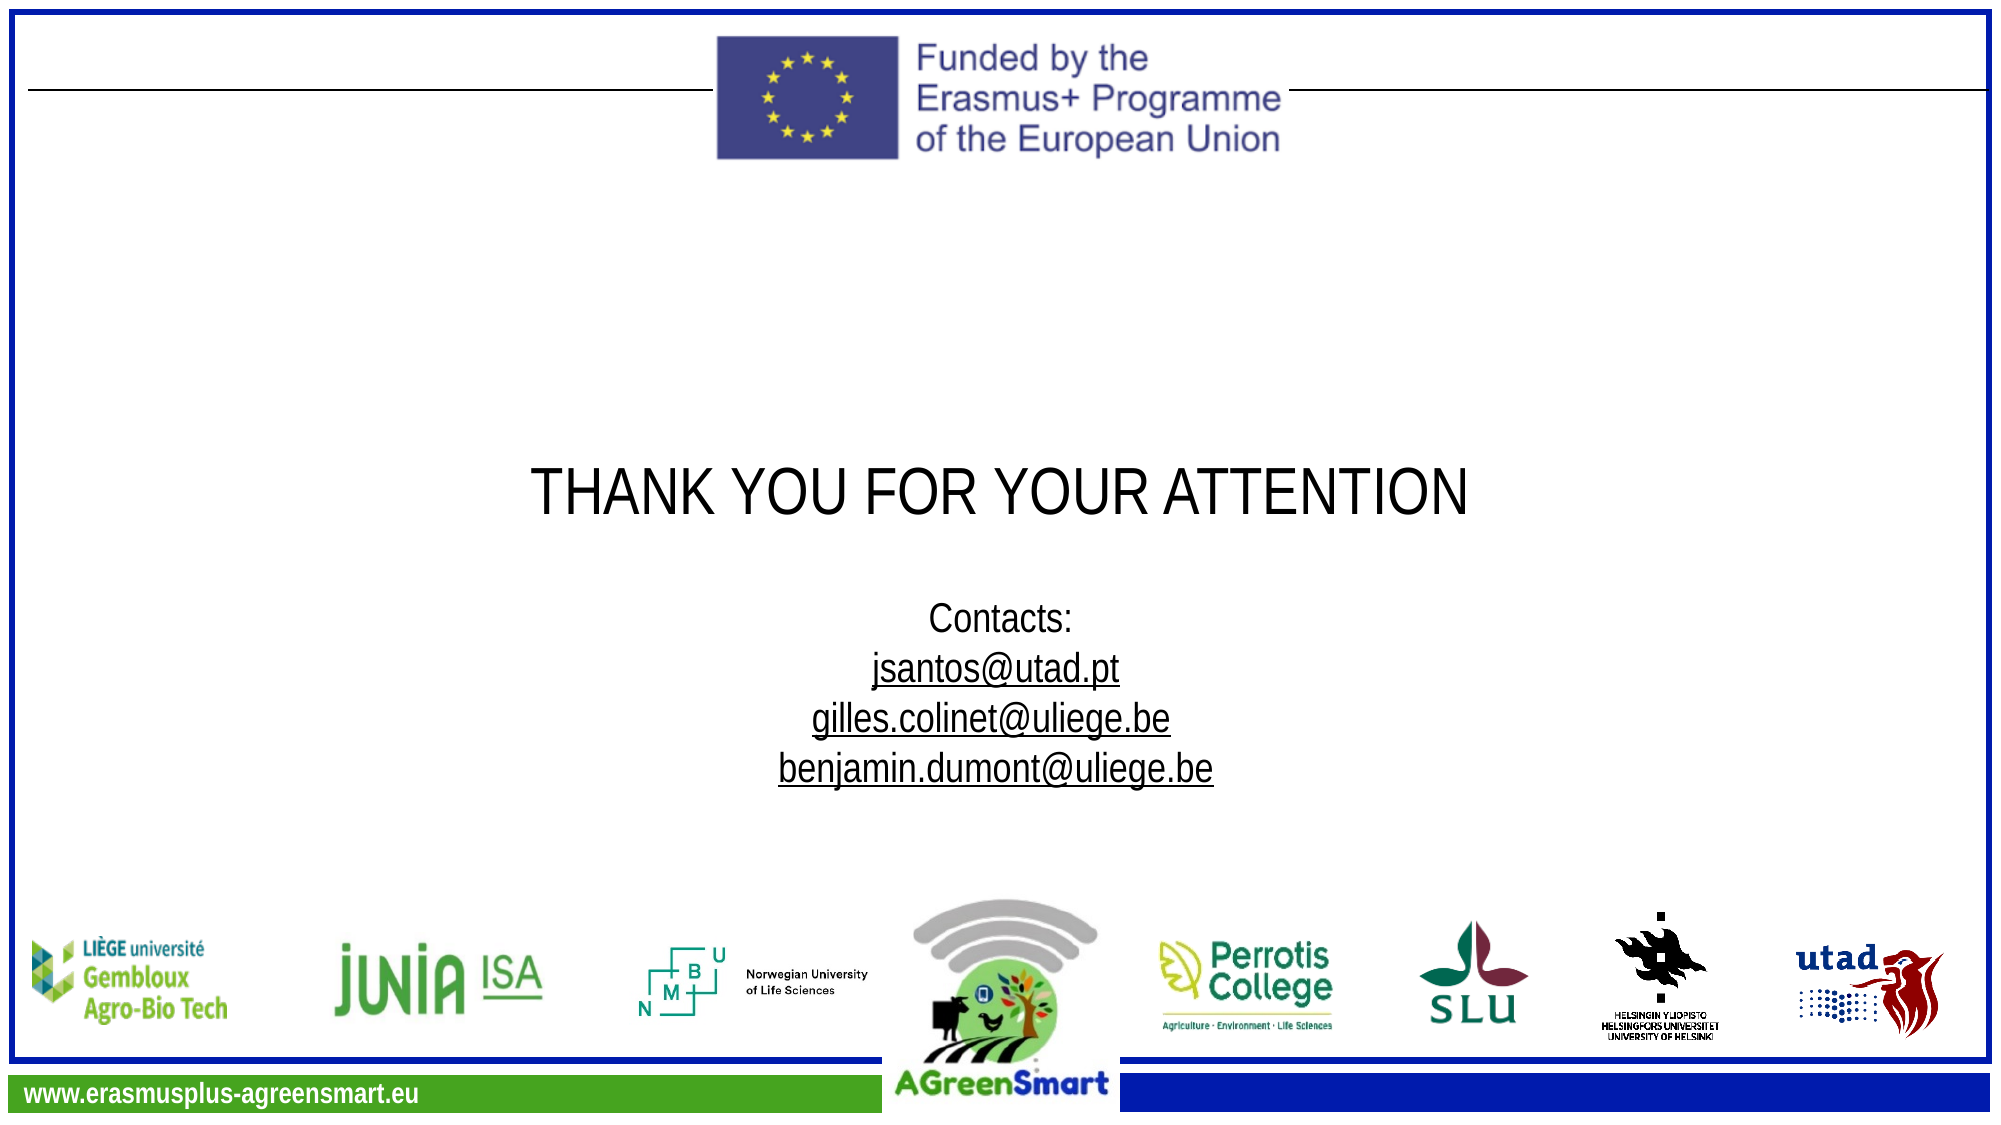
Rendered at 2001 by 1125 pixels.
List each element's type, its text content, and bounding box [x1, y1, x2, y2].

picture [712, 27, 1289, 168]
text_box Contacts: jsantos@utad.pt gilles.colinet@uliege.be benjamin.dumont@uliege.be [12, 583, 1990, 849]
text_box www.erasmusplus-agreensmart.eu [9, 1068, 882, 1116]
picture [1414, 914, 1534, 1028]
picture [1602, 912, 1719, 1040]
picture [629, 925, 876, 1038]
picture [882, 877, 1120, 1116]
picture [329, 931, 552, 1034]
picture [1796, 933, 1944, 1040]
text_box THANK YOU FOR YOUR ATTENTION [12, 440, 1990, 536]
picture [32, 936, 227, 1025]
picture [1158, 940, 1346, 1033]
